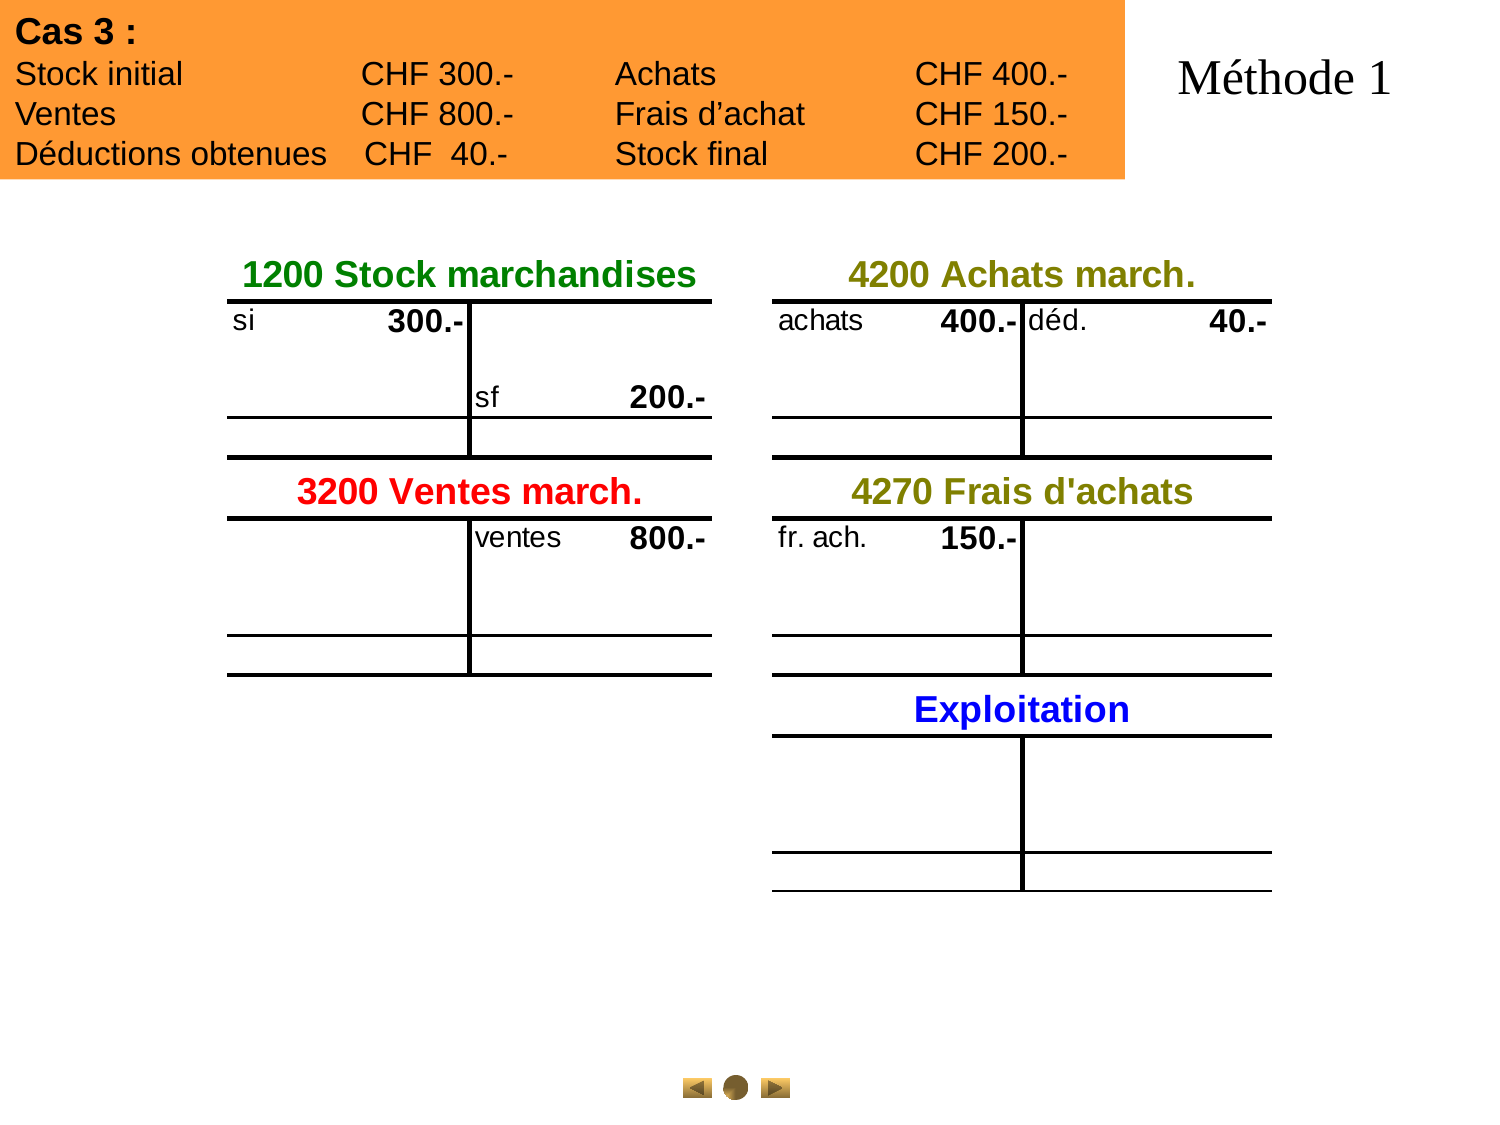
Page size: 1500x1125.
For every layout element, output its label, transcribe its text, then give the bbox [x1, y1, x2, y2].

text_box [226, 231, 1274, 893]
text_box Cas 3 : Stock initial CHF 300.- Achats CHF 400.- Ventes CHF 800.- Frais d’achat CHF 150.- Déductions obtenues CHF 40.- Stock final CHF 200.- [0, 0, 1125, 180]
text_box Méthode 1 [1162, 37, 1475, 113]
